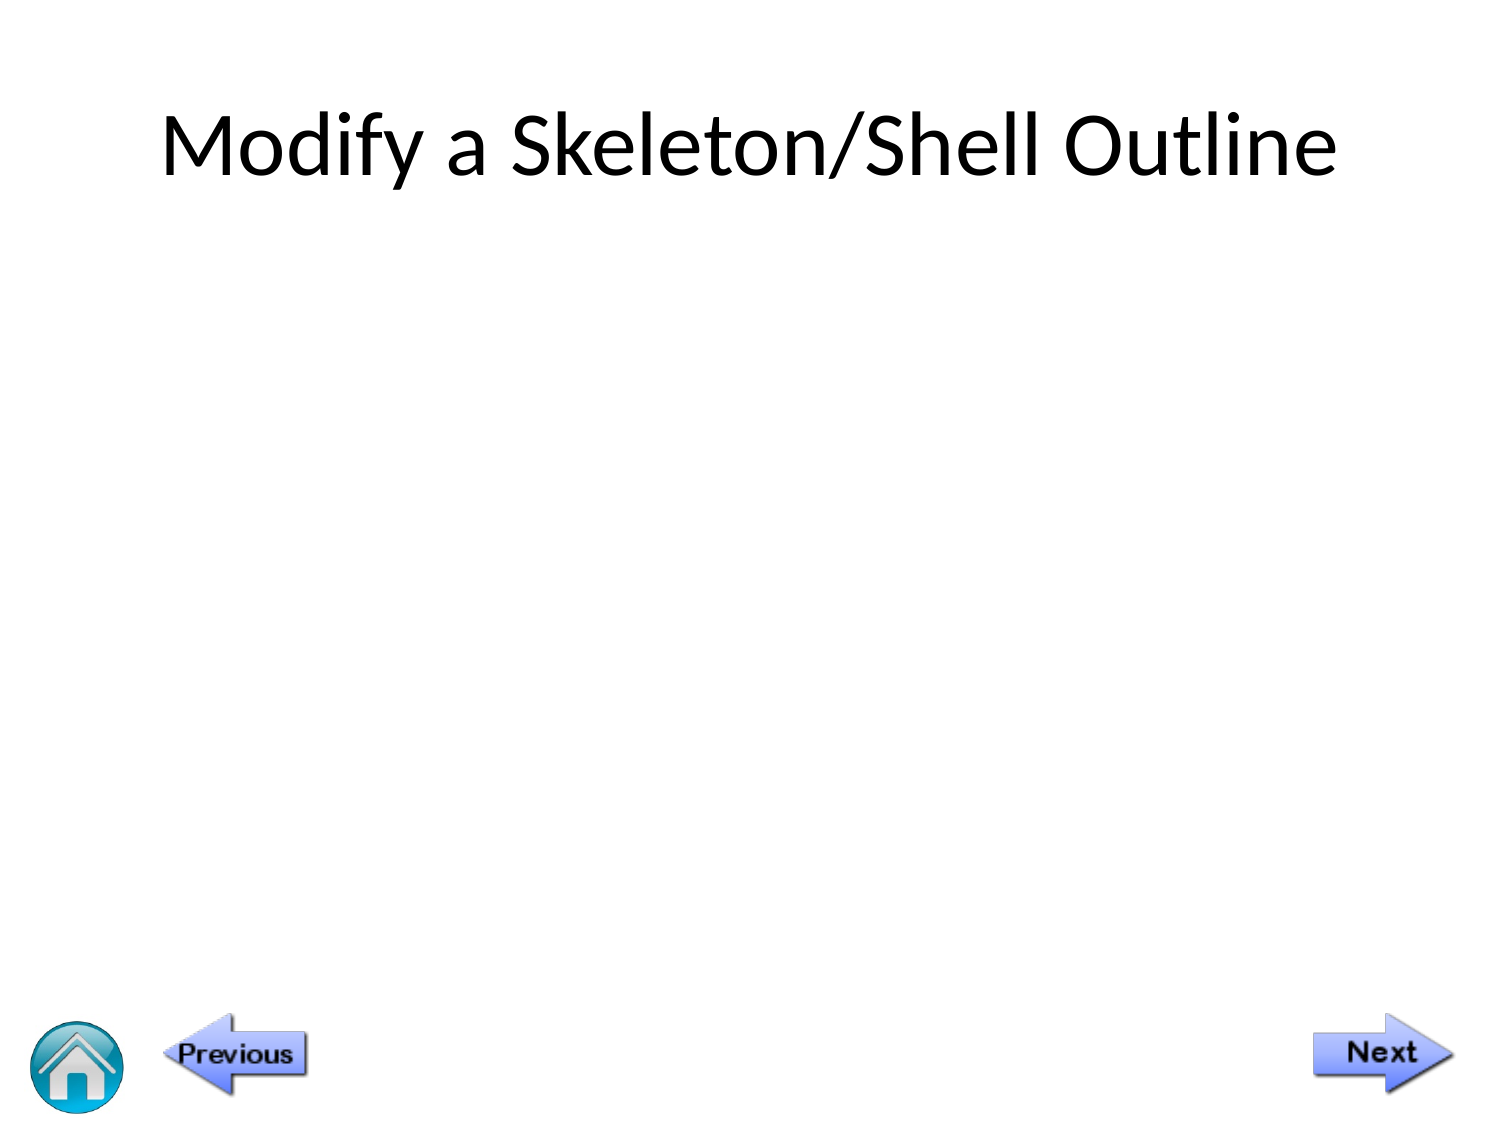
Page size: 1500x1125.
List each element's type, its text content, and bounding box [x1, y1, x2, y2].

picture [1312, 1012, 1460, 1100]
picture [24, 1014, 129, 1118]
picture [162, 1012, 313, 1102]
title Modify a Skeleton/Shell Outline [75, 45, 1425, 233]
